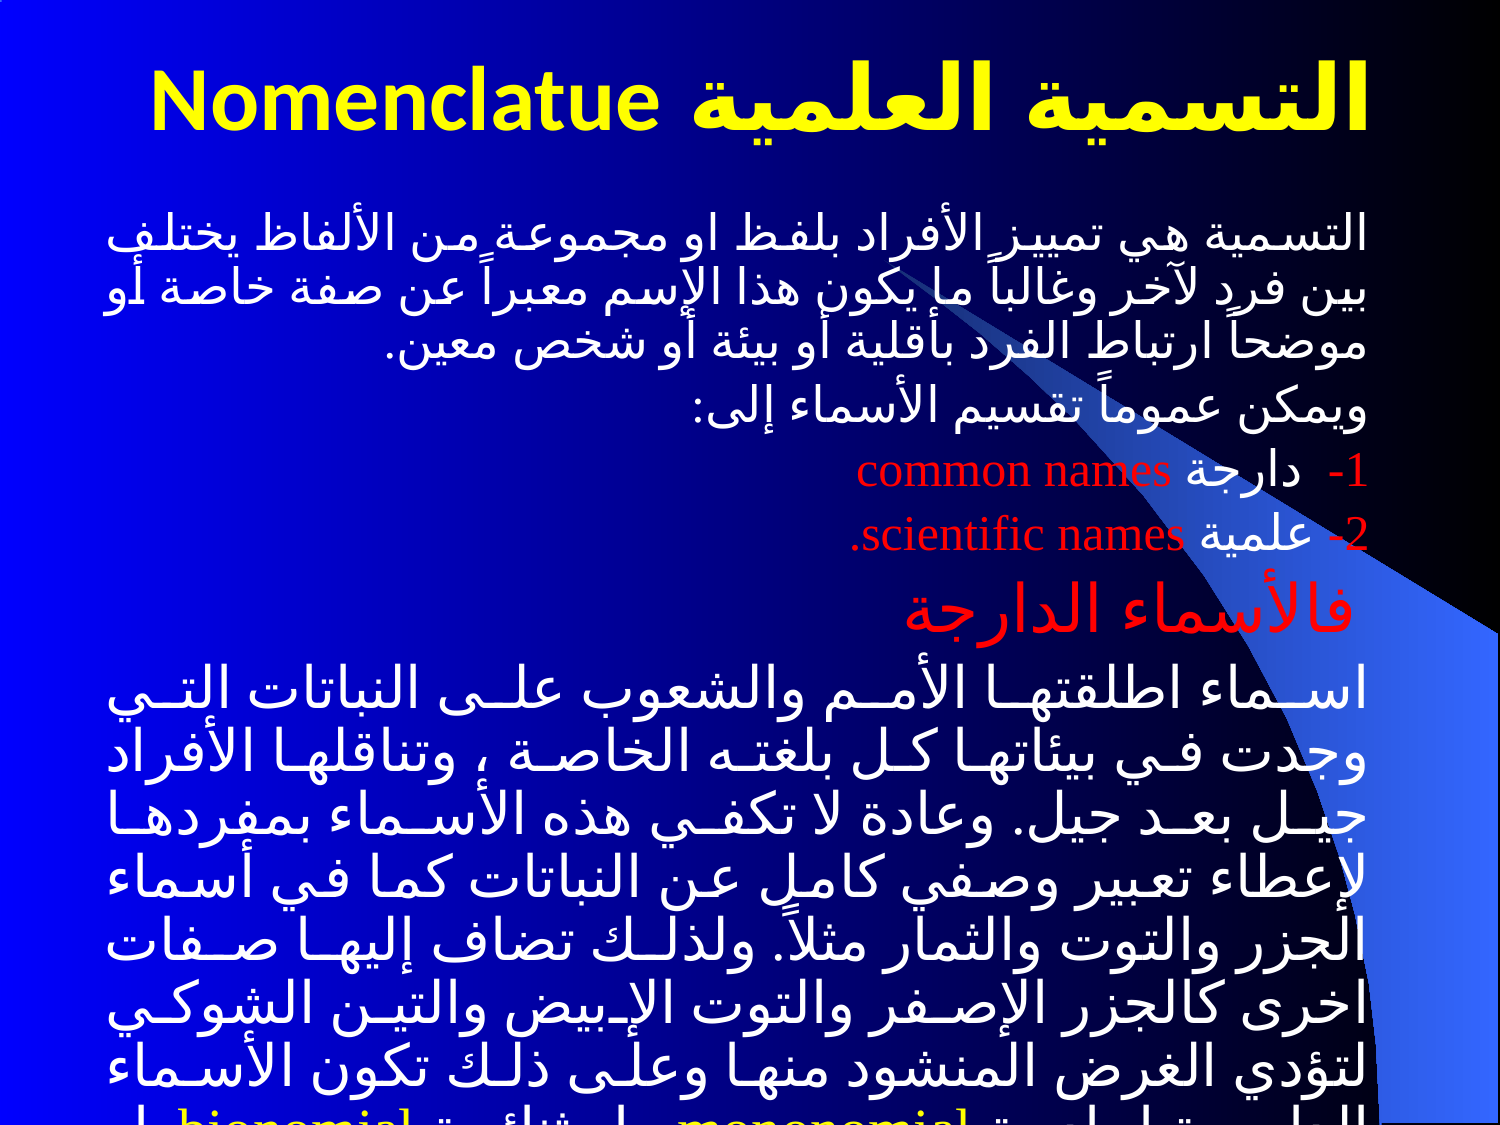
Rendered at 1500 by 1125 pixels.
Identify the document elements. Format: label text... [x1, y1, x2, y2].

title التسمية العلمية Nomenclatue [112, 0, 1413, 188]
list التسمية هي تمييز الأفراد بلفظ او مجموعة من الألفاظ يختلف بين فرد لآخر وغالباً ما يكون هذا الإسم معبراً عن صفة خاصة أو موضحاً ارتباط الفرد بأقلية أو بيئة أو شخص معين. ويمكن عموماً تقسيم الأسماء إلى: 1- دارجة common names 2- علمية scientific names. فالأسماء الدارجة اسماء اطلقتها الأمم والشعوب على النباتات التي وجدت في بيئاتها كل بلغته الخاصة ، وتناقلها الأفراد جيل بعد جيل. وعادة لا تكفي هذه الأسماء بمفردها لإعطاء تعبير وصفي كامل عن النباتات كما في أسماء الجزر والتوت والثمار مثلاً. ولذلك تضاف إليها صفات اخرى كالجزر الإصفر والتوت الإبيض والتين الشوكي لتؤدي الغرض المنشود منها وعلى ذلك تكون الأسماء الدارجة احادية mononomial ، او ثنائية bionomial او عديدة polynomial . [74, 199, 1400, 1125]
